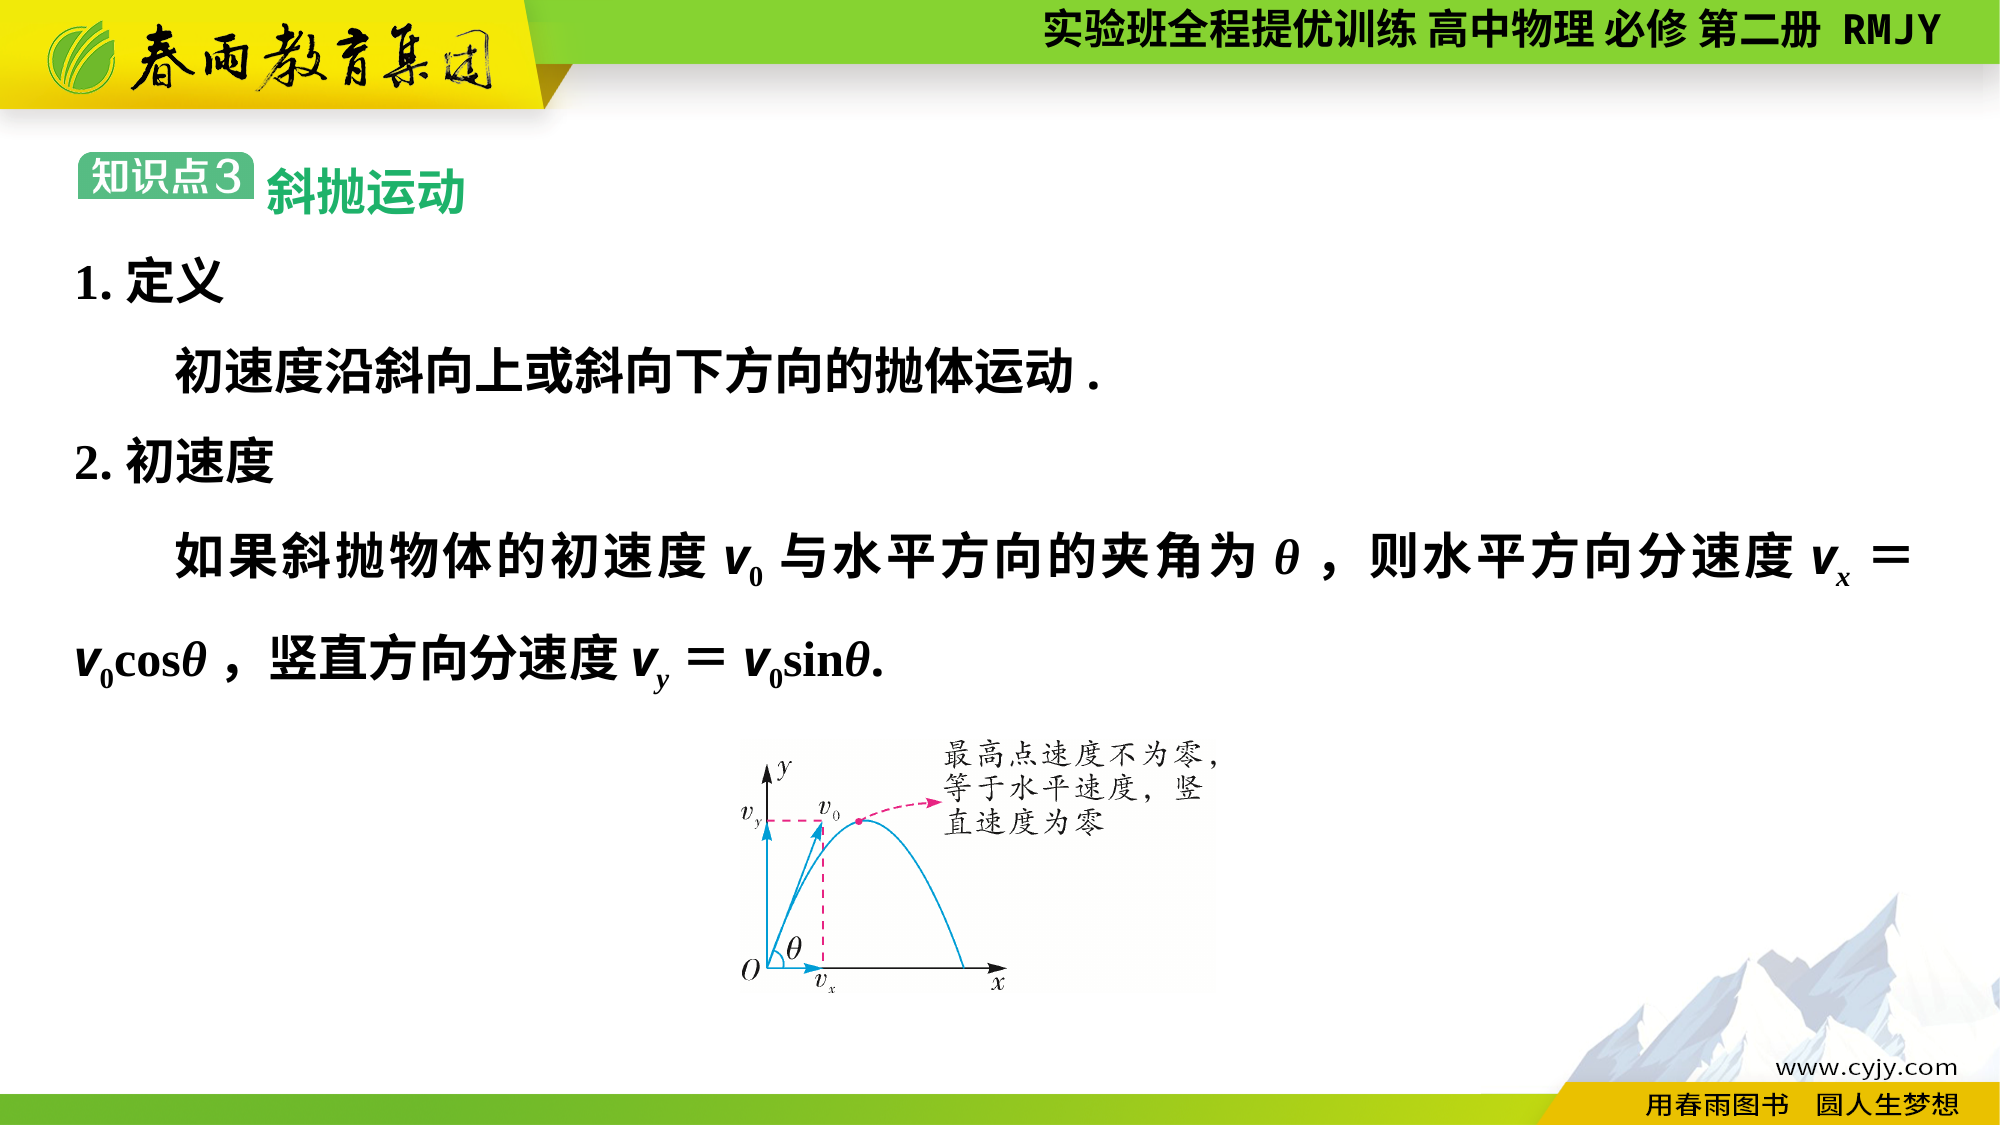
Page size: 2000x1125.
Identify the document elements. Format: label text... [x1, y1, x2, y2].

list 斜抛运动 1.定义 初速度沿斜向上或斜向下方向的抛体运动. 2.初速度 如果斜抛物体的初速度v0与水平方向的夹角为θ，则水平方向分速度vx＝v0cosθ，竖直方向分速度vy＝v0sinθ. [59, 122, 1944, 683]
picture [0, 0, 2000, 1125]
